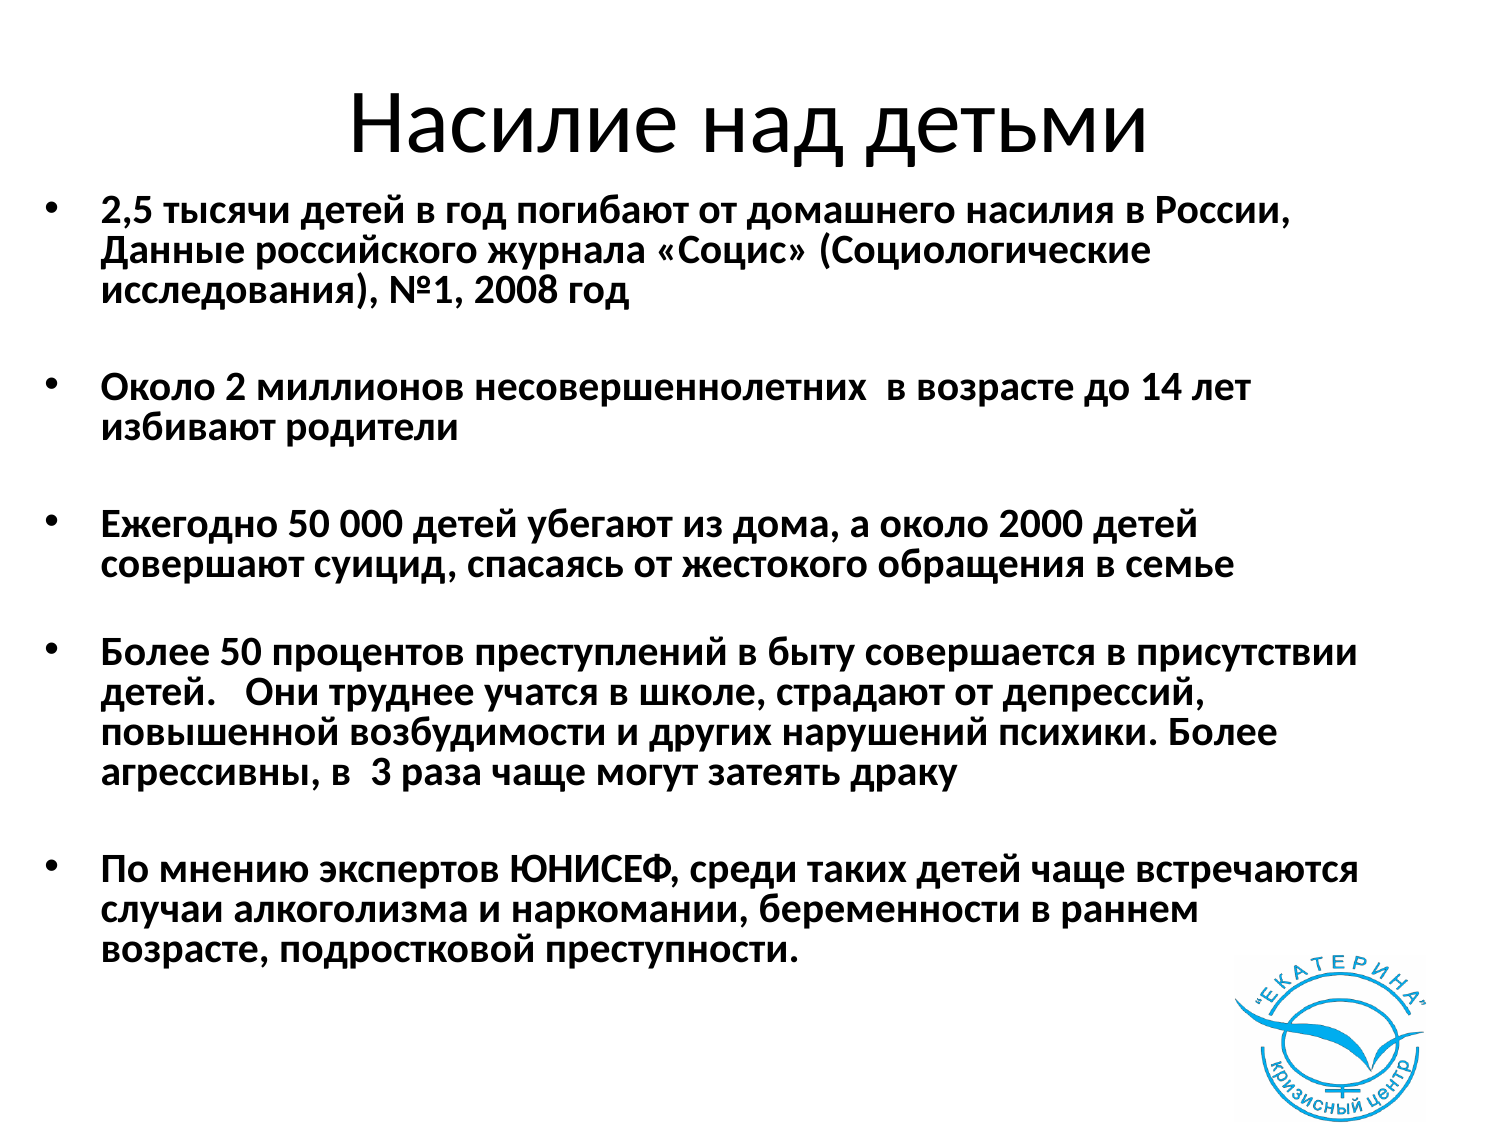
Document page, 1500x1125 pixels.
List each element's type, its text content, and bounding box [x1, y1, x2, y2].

picture [1234, 948, 1432, 1125]
title Насилие над детьми [74, 44, 1426, 233]
list 2,5 тысячи детей в год погибают от домашнего насилия в России, Данные российского журнала «Социс» (Социологические исследования), №1, 2008 год Около 2 миллионов несовершеннолетних в возрасте до 14 лет избивают родители Ежегодно 50 000 детей убегают из дома, а около 2000 детей совершают суицид, спасаясь от жестокого обращения в семье Более 50 процентов преступлений в быту совершается в присутствии детей. Они труднее учатся в школе, страдают от депрессий, повышенной возбудимости и других нарушений психики. Более агрессивны, в 3 раза чаще могут затеять драку По мнению экспертов ЮНИСЕФ, среди таких детей чаще встречаются случаи алкоголизма и наркомании, беременности в раннем возрасте, подростковой преступности. [29, 184, 1380, 928]
